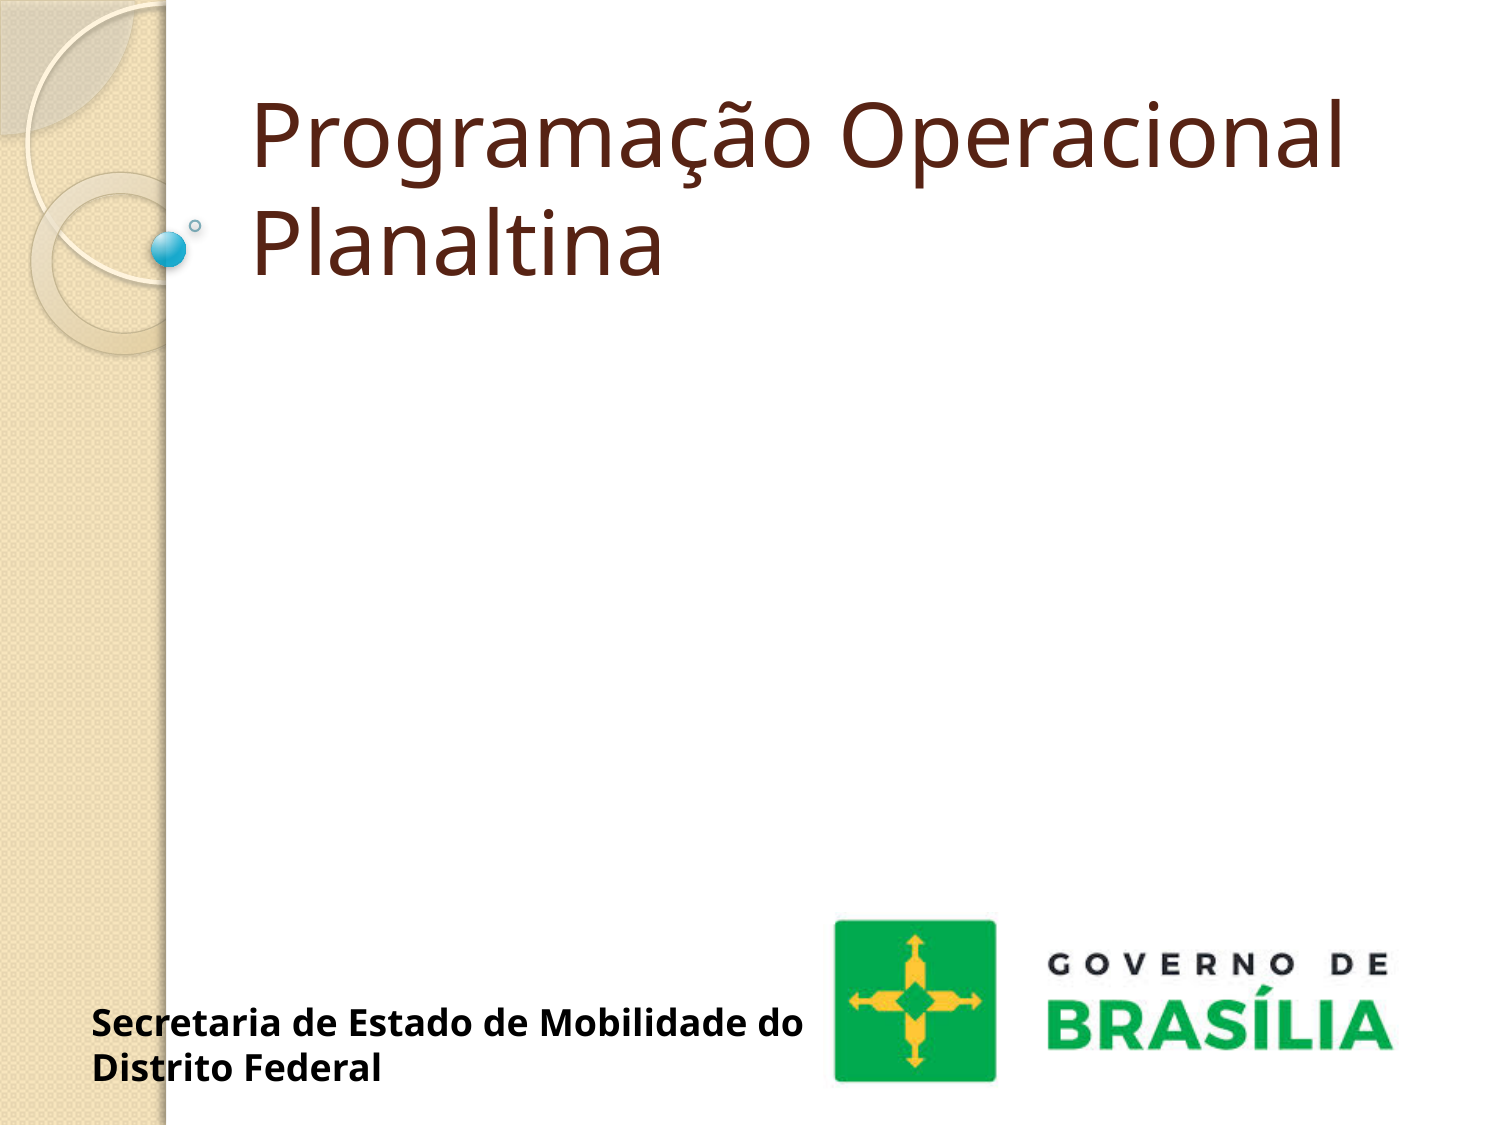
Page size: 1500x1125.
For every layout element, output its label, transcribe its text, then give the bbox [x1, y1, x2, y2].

picture [823, 912, 1424, 1118]
title Programação Operacional Planaltina [234, 59, 1450, 301]
